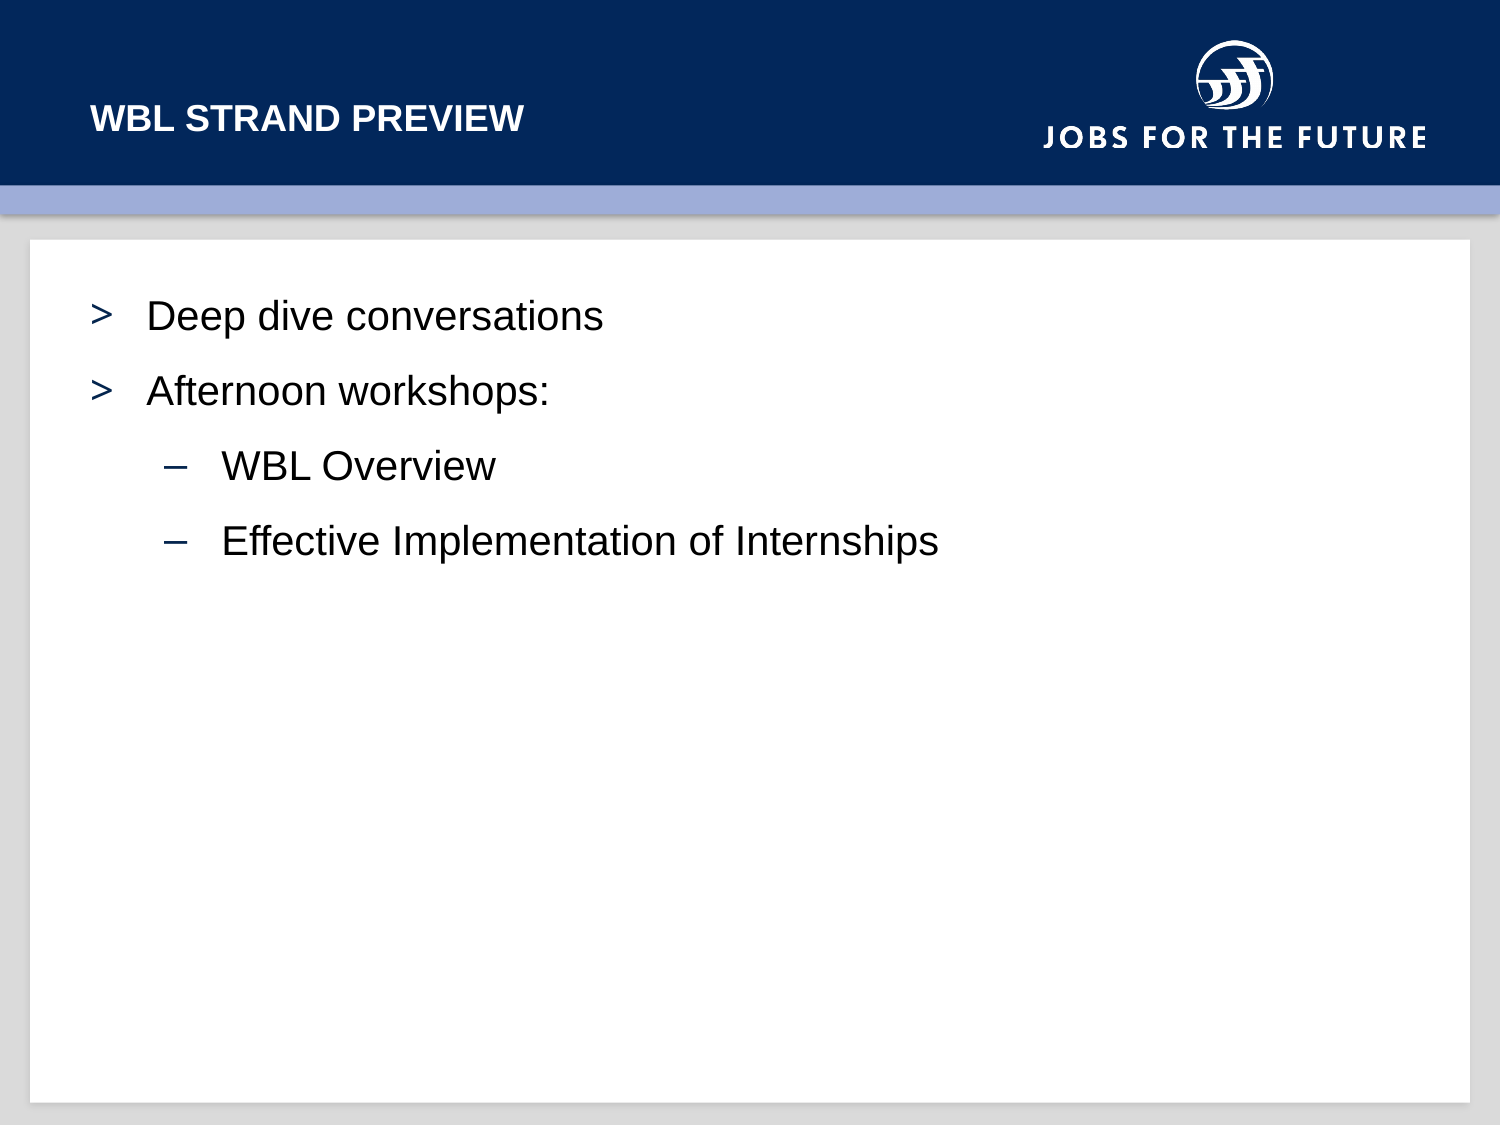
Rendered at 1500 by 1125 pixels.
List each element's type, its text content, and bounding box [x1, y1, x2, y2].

list Deep dive conversations Afternoon workshops: WBL Overview Effective Implementation of Internships [75, 281, 1425, 1041]
title WBL Strand preview [75, 45, 1013, 188]
